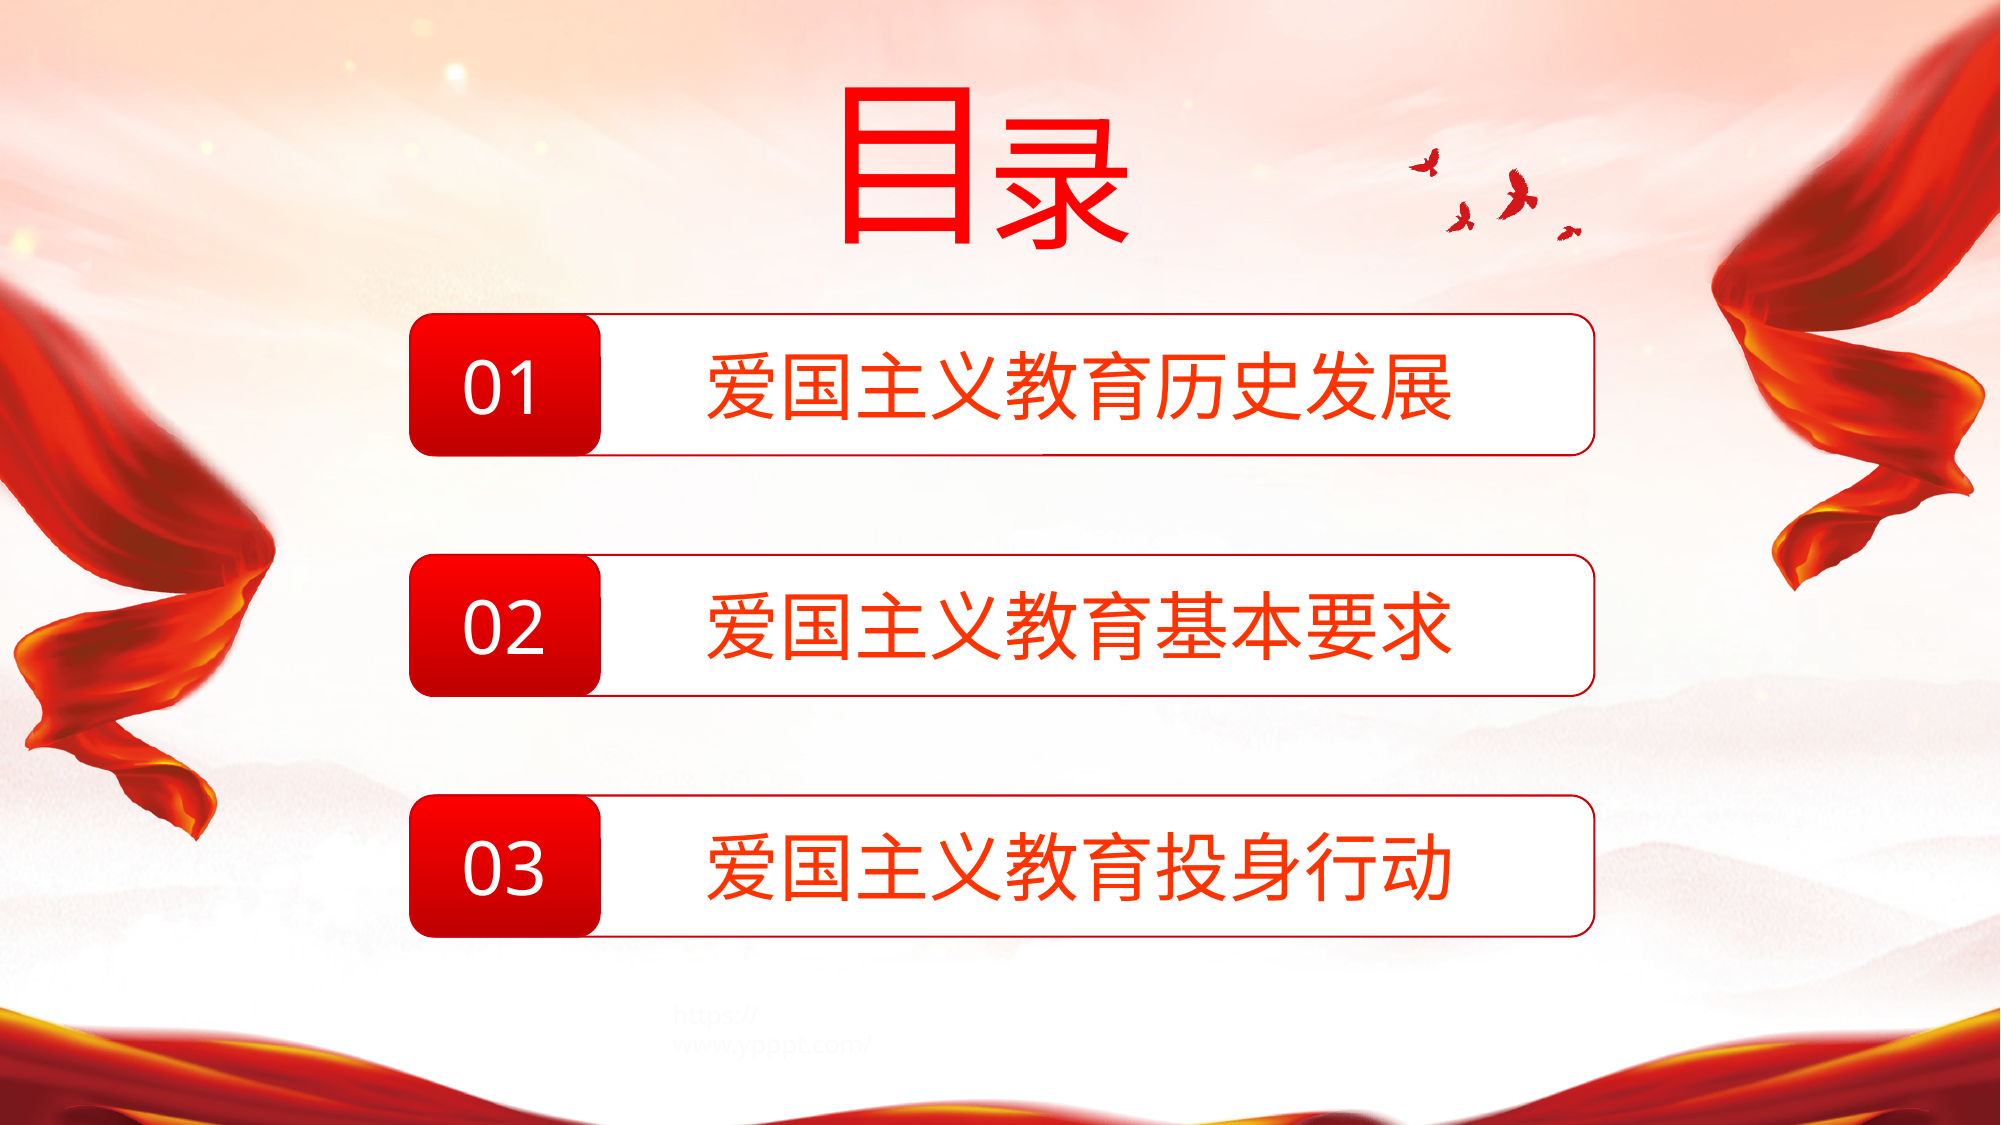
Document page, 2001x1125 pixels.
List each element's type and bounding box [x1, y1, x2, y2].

text_box [410, 795, 1595, 937]
text_box [410, 314, 1595, 456]
picture [0, 0, 2000, 1125]
text_box [410, 554, 1595, 696]
